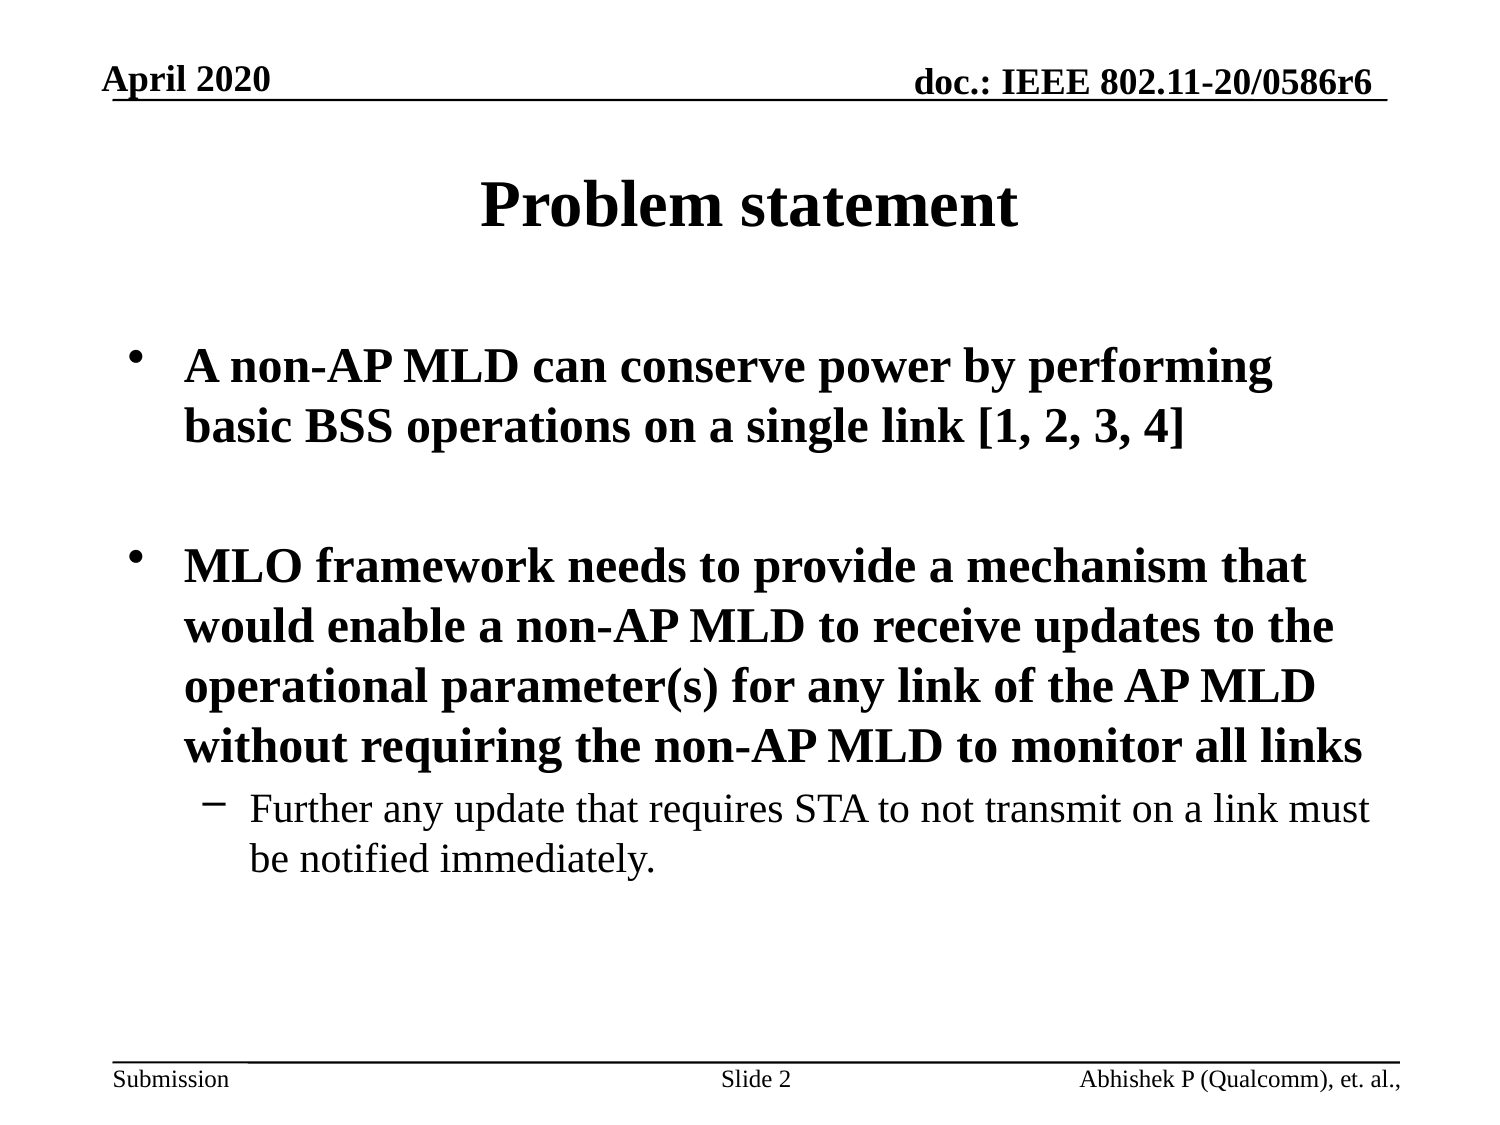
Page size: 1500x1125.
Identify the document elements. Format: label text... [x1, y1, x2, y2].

slide_number Slide 2 [712, 1061, 801, 1093]
footer Abhishek P (Qualcomm), et. al., [949, 1061, 1402, 1093]
list A non-AP MLD can conserve power by performing basic BSS operations on a single link [1, 2, 3, 4] MLO framework needs to provide a mechanism that would enable a non-AP MLD to receive updates to the operational parameter(s) for any link of the AP MLD without requiring the non-AP MLD to monitor all links Further any update that requires STA to not transmit on a link must be notified immediately. [112, 324, 1402, 1044]
title Problem statement [112, 112, 1388, 288]
